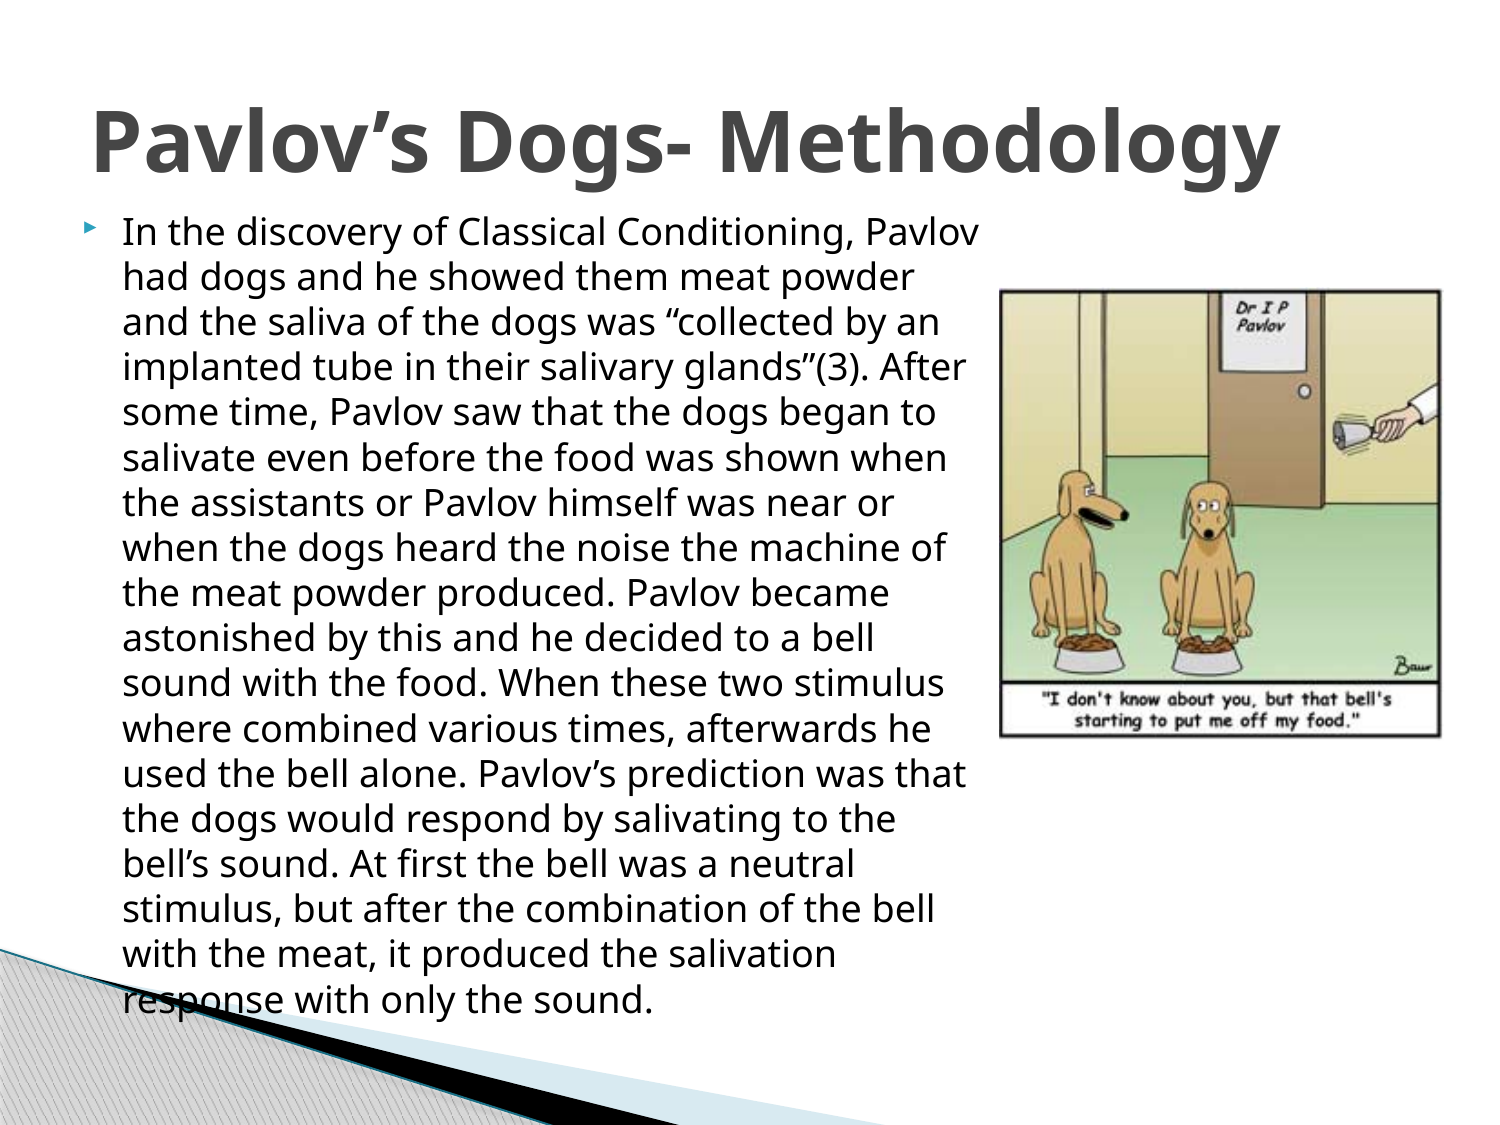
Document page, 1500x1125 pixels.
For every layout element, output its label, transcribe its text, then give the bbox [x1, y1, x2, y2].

title Pavlov’s Dogs- Methodology [75, 45, 1425, 233]
list In the discovery of Classical Conditioning, Pavlov had dogs and he showed them meat powder and the saliva of the dogs was “collected by an implanted tube in their salivary glands”(3). After some time, Pavlov saw that the dogs began to salivate even before the food was shown when the assistants or Pavlov himself was near or when the dogs heard the noise the machine of the meat powder produced. Pavlov became astonished by this and he decided to a bell sound with the food. When these two stimulus where combined various times, afterwards he used the bell alone. Pavlov’s prediction was that the dogs would respond by salivating to the bell’s sound. At first the bell was a neutral stimulus, but after the combination of the bell with the meat, it produced the salivation response with only the sound. [50, 200, 1000, 1050]
picture [999, 287, 1445, 741]
